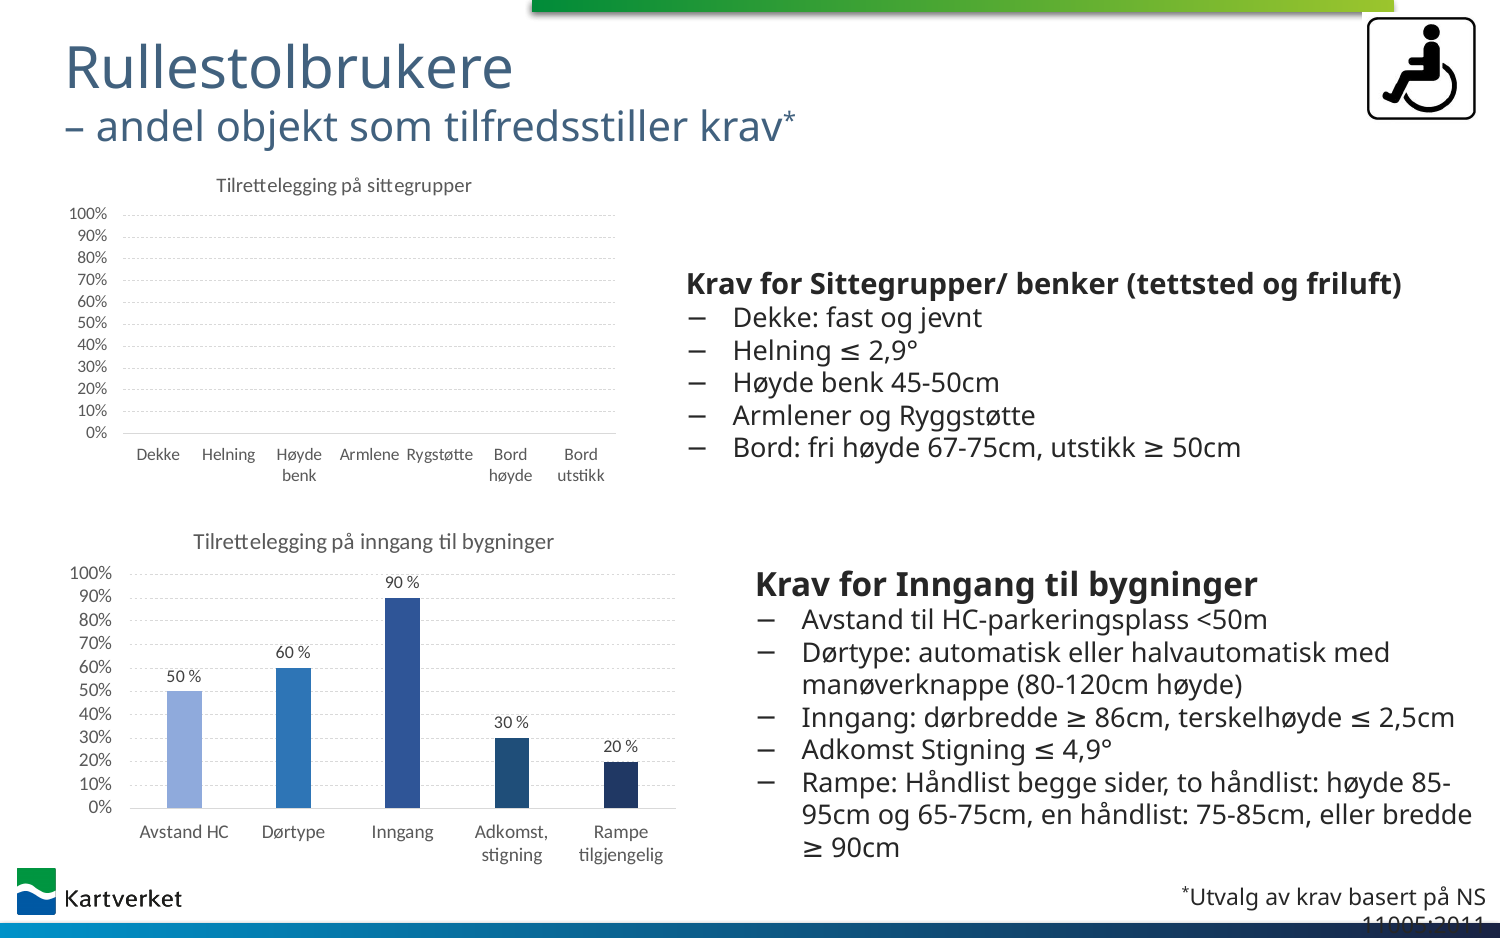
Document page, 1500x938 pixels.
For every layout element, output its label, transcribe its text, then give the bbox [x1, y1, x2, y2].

picture [62, 520, 687, 874]
picture [62, 166, 626, 492]
text_box Krav for Inngang til bygninger Avstand til HC-parkeringsplass <50m Dørtype: automatisk eller halvautomatisk med manøverknappe (80-120cm høyde) Inngang: dørbredde ≥ 86cm, terskelhøyde ≤ 2,5cm Adkomst Stigning ≤ 4,9° Rampe: Håndlist begge sider, to håndlist: høyde 85-95cm og 65-75cm, en håndlist: 75-85cm, eller bredde ≥ 90cm [740, 555, 1491, 870]
picture [1362, 12, 1481, 126]
text_box Rullestolbrukere – andel objekt som tilfredsstiller krav* [49, 25, 1431, 158]
text_box *Utvalg av krav basert på NS 11005:2011 [1068, 873, 1500, 938]
text_box Krav for Sittegrupper/ benker (tettsted og friluft) Dekke: fast og jevnt Helning ≤ 2,9° Høyde benk 45-50cm Armlener og Ryggstøtte Bord: fri høyde 67-75cm, utstikk ≥ 50cm [670, 258, 1418, 471]
